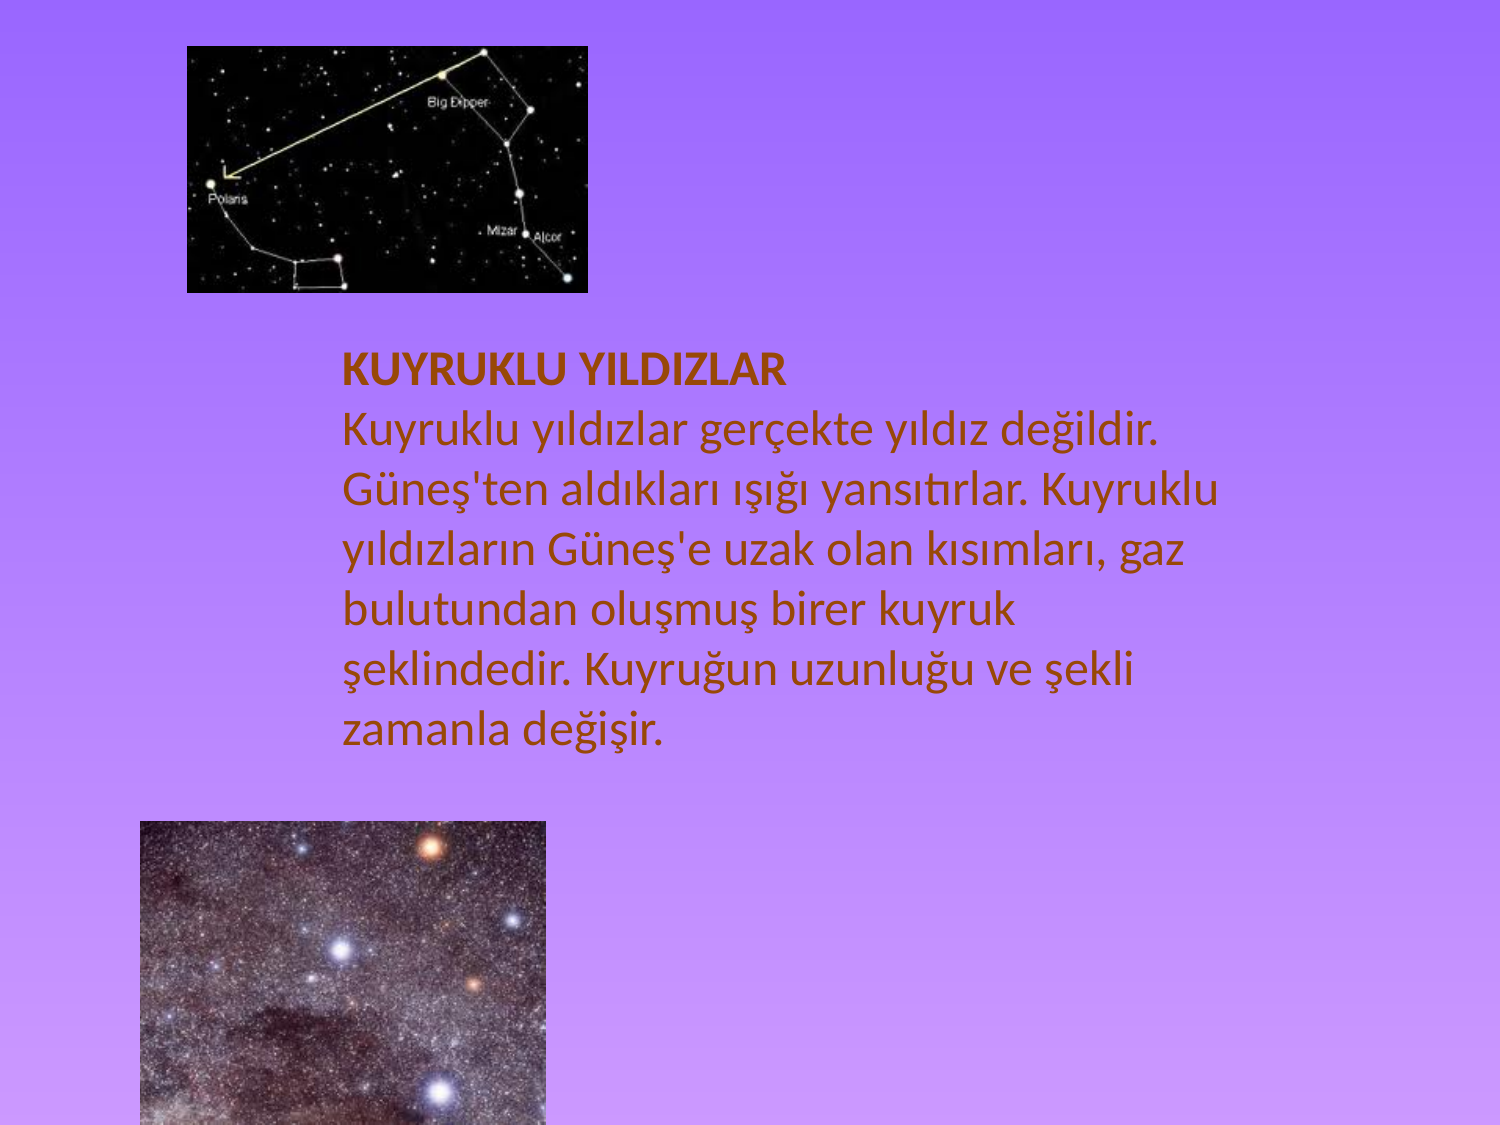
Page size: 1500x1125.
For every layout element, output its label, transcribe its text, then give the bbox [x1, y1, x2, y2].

picture [140, 821, 546, 1125]
picture [187, 46, 588, 293]
text_box KUYRUKLU YILDIZLAR Kuyruklu yıldızlar gerçekte yıldız değildir. Güneş'ten aldıkları ışığı yansıtırlar. Kuyruklu yıldızların Güneş'e uzak olan kısımları, gaz bulutundan oluşmuş birer kuyruk şeklindedir. Kuyruğun uzunluğu ve şekli zamanla değişir. [328, 328, 1254, 763]
